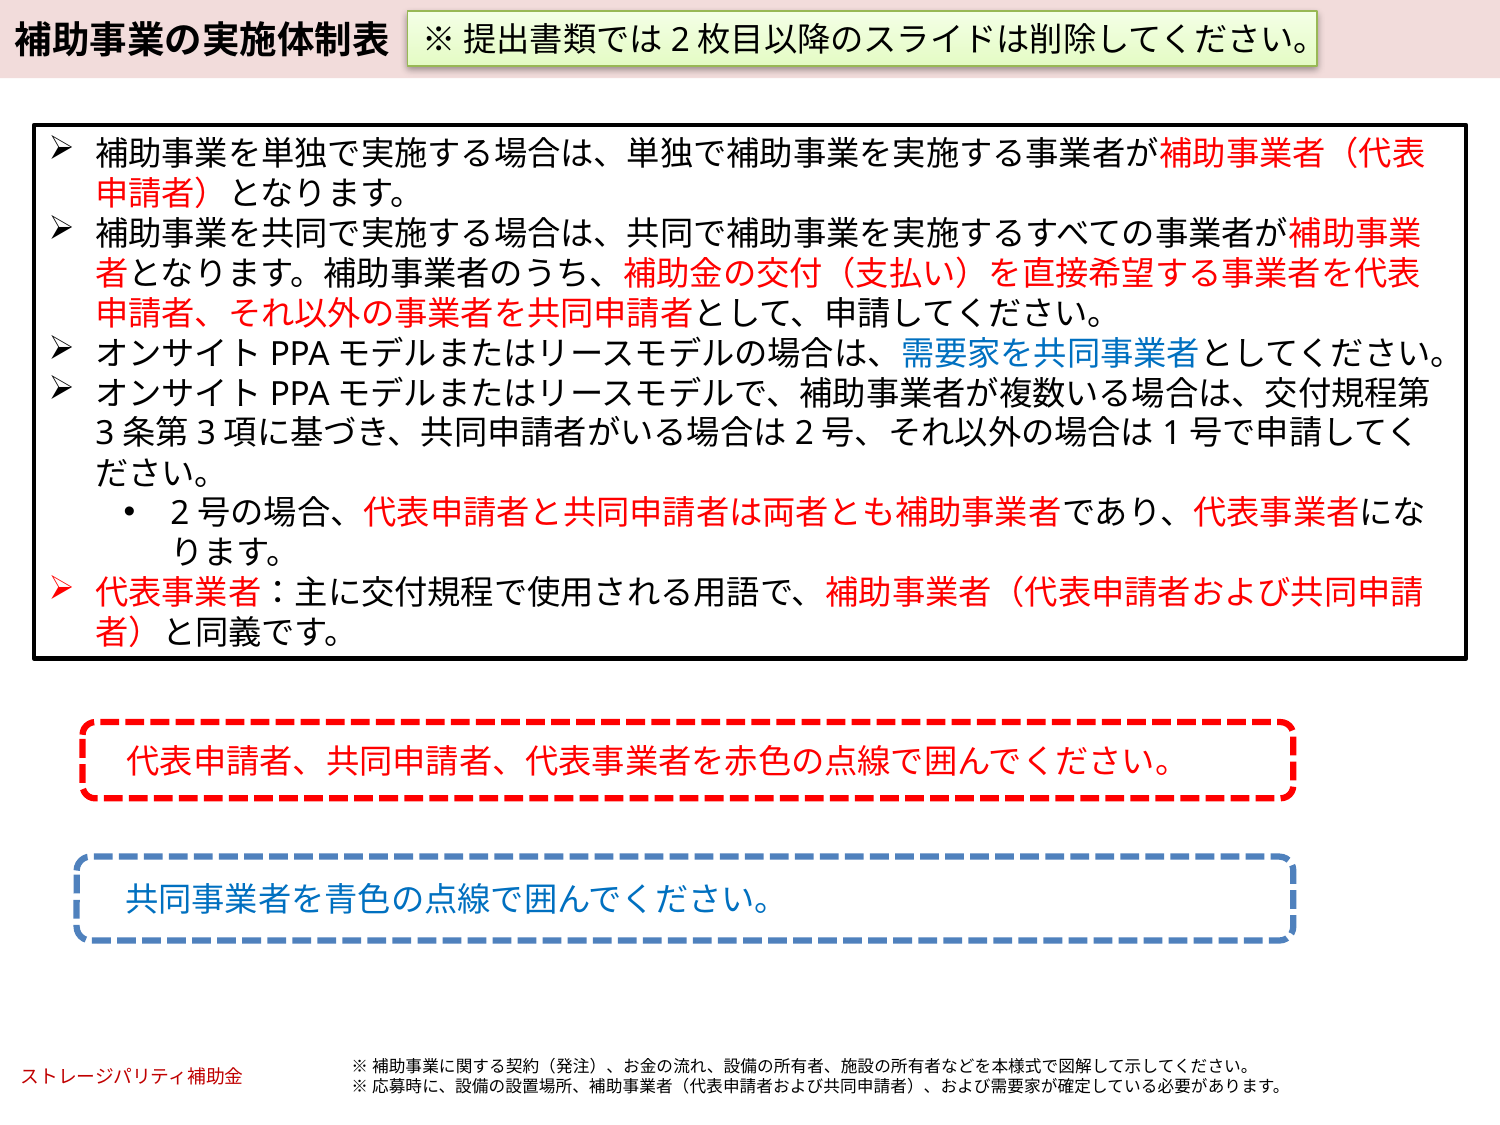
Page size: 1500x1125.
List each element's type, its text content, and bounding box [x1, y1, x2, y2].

text_box 代表申請者、共同申請者、代表事業者を赤色の点線で囲んでください。 [112, 732, 1223, 788]
text_box ※提出書類では2枚目以降のスライドは削除してください。 [407, 10, 1318, 67]
text_box [80, 719, 1296, 801]
text_box 共同事業者を青色の点線で囲んでください。 [110, 870, 808, 926]
text_box [74, 854, 1296, 943]
text_box 補助事業を単独で実施する場合は、単独で補助事業を実施する事業者が補助事業者（代表申請者）となります。 補助事業を共同で実施する場合は、共同で補助事業を実施するすべての事業者が補助事業者となります。補助事業者のうち、補助金の交付（支払い）を直接希望する事業者を代表申請者、それ以外の事業者を共同申請者として、申請してください。 オンサイトPPAモデルまたはリースモデルの場合は、需要家を共同事業者としてください。 オンサイトPPAモデルまたはリースモデルで、補助事業者が複数いる場合は、交付規程第3条第3項に基づき、共同申請者がいる場合は2号、それ以外の場合は1号で申請してください。 2号の場合、代表申請者と共同申請者は両者とも補助事業者であり、代表事業者になります。 代表事業者：主に交付規程で使用される用語で、補助事業者（代表申請者および共同申請者）と同義です。 [32, 123, 1468, 661]
